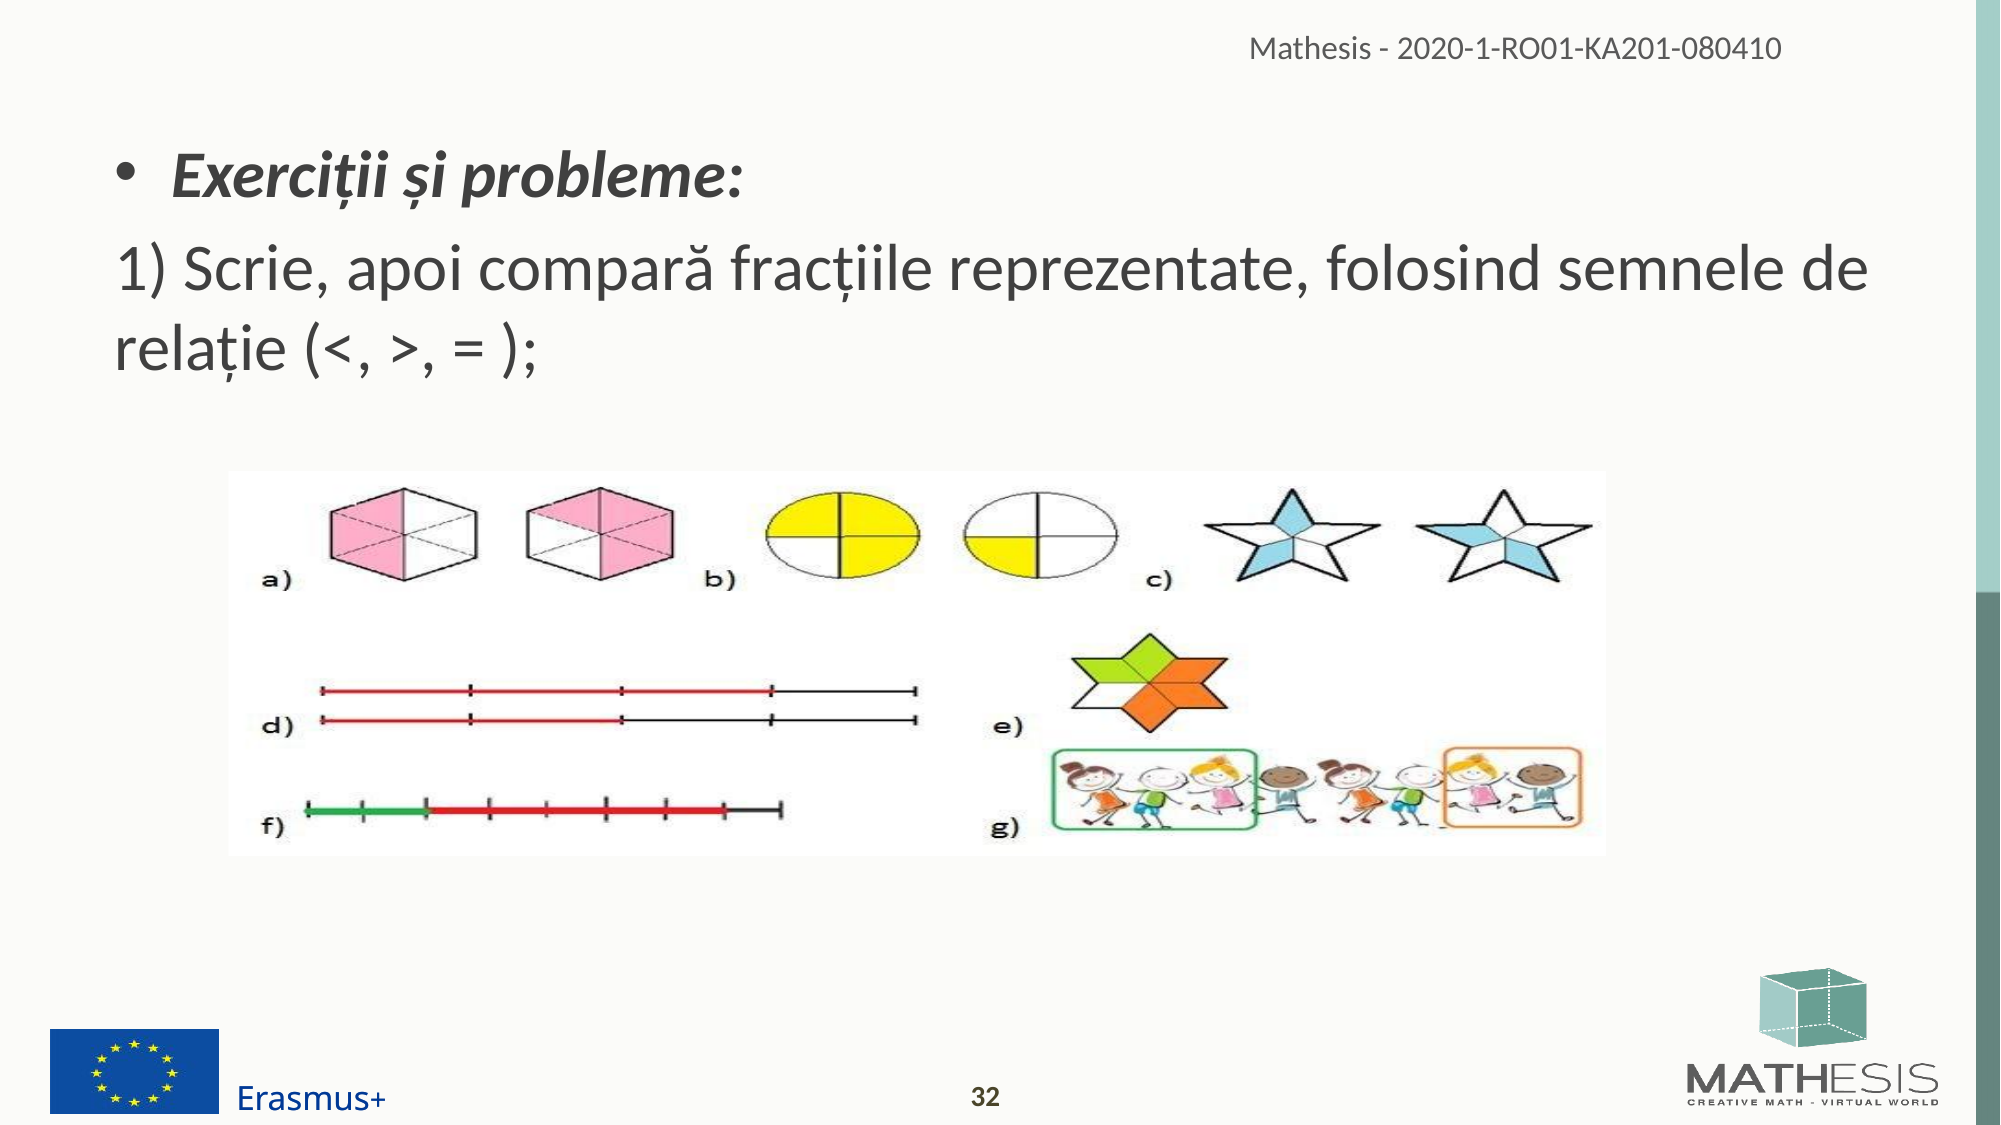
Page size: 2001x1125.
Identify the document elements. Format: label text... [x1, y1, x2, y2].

picture [50, 1029, 219, 1114]
picture [228, 471, 1607, 857]
list Exerciții și probleme: 1) Scrie, apoi compară fracțiile reprezentate, folosind semnele de relație (<, >, = ); [99, 123, 1900, 1005]
